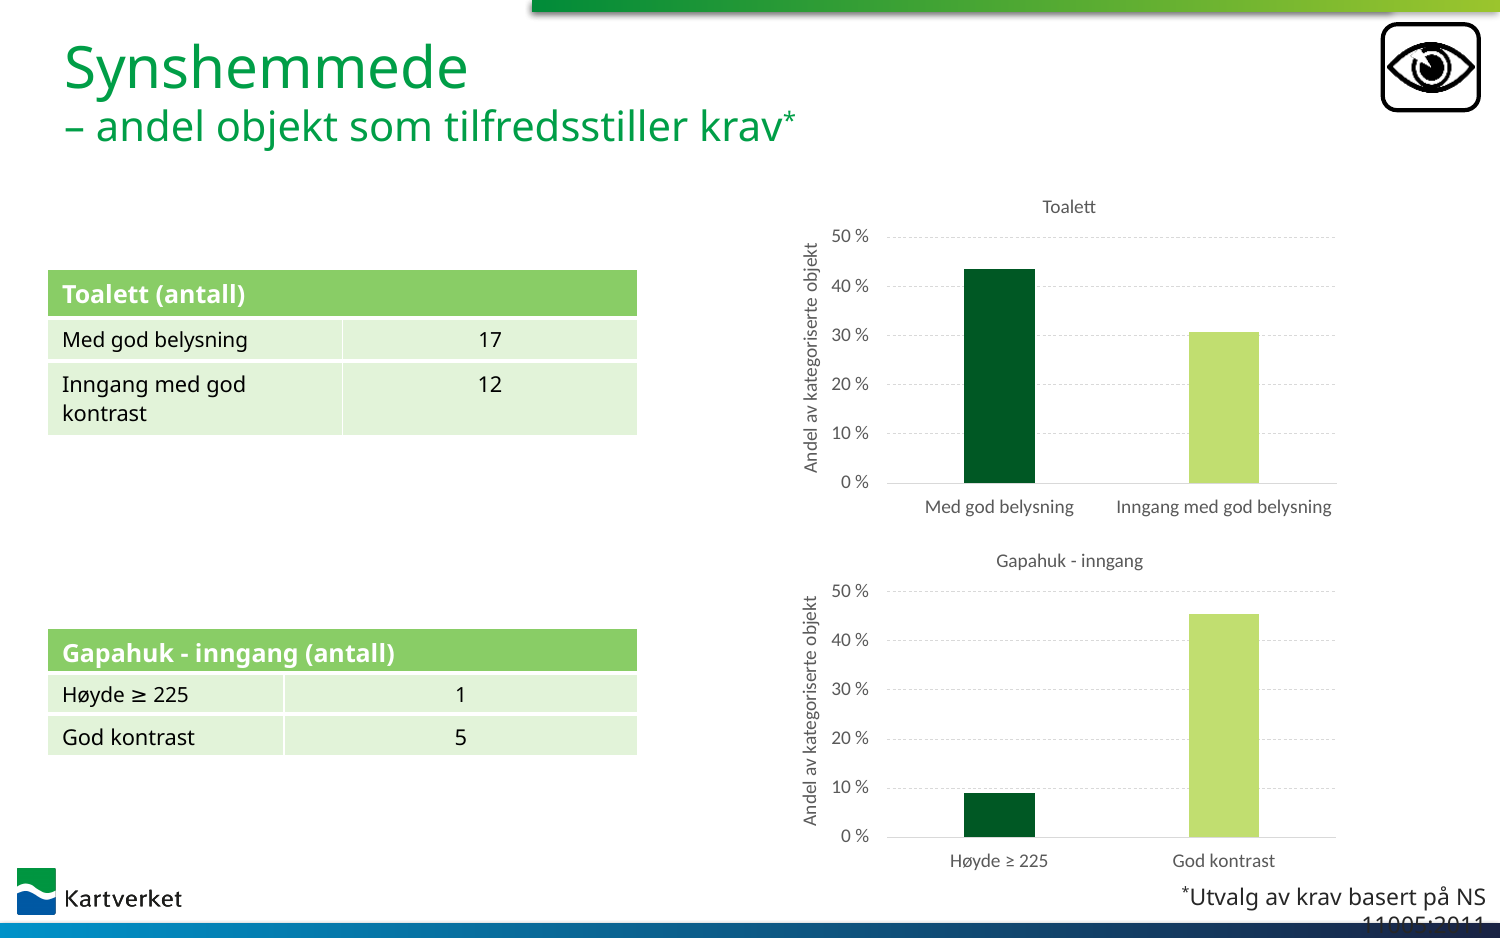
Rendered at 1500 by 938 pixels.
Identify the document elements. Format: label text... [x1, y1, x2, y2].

picture [791, 187, 1348, 526]
picture [791, 541, 1348, 880]
table_cell Inngang med god kontrast [48, 363, 342, 435]
table_cell 5 [285, 716, 637, 755]
table_cell Høyde ≥ 225 [48, 675, 283, 712]
text_box Synshemmede – andel objekt som tilfredsstiller krav* [49, 24, 1431, 158]
table_cell 12 [343, 363, 637, 435]
table_cell God kontrast [48, 716, 283, 755]
table_header Gapahuk - inngang (antall) [48, 629, 637, 671]
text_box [1382, 24, 1480, 111]
table_cell 17 [343, 320, 637, 359]
table_cell Med god belysning [48, 320, 342, 359]
table_header Toalett (antall) [48, 270, 637, 316]
table_cell 1 [285, 675, 637, 712]
text_box *Utvalg av krav basert på NS 11005:2011 [1068, 873, 1500, 938]
